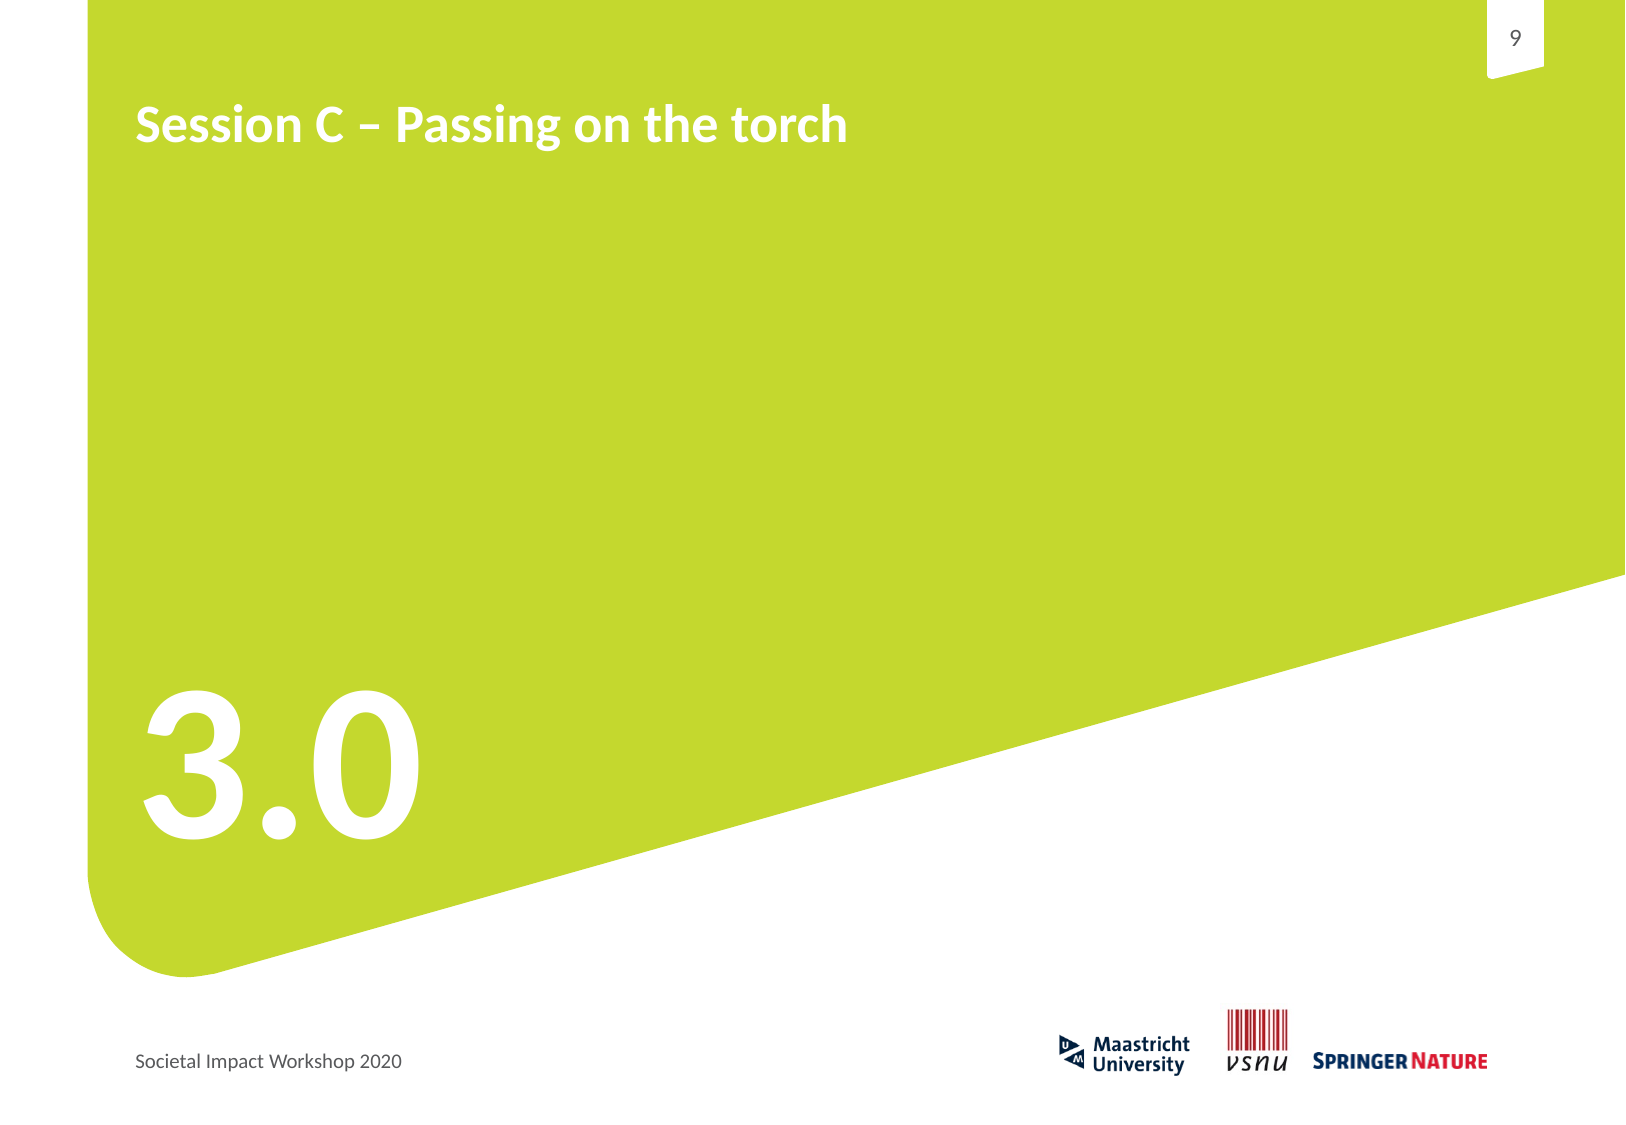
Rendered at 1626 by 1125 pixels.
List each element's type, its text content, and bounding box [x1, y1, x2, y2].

text_box Session C – Passing on the torch [135, 88, 1487, 149]
picture [1057, 1034, 1191, 1077]
picture [1219, 1003, 1294, 1077]
picture [1313, 1052, 1487, 1069]
text_box 3.0 [135, 749, 507, 884]
